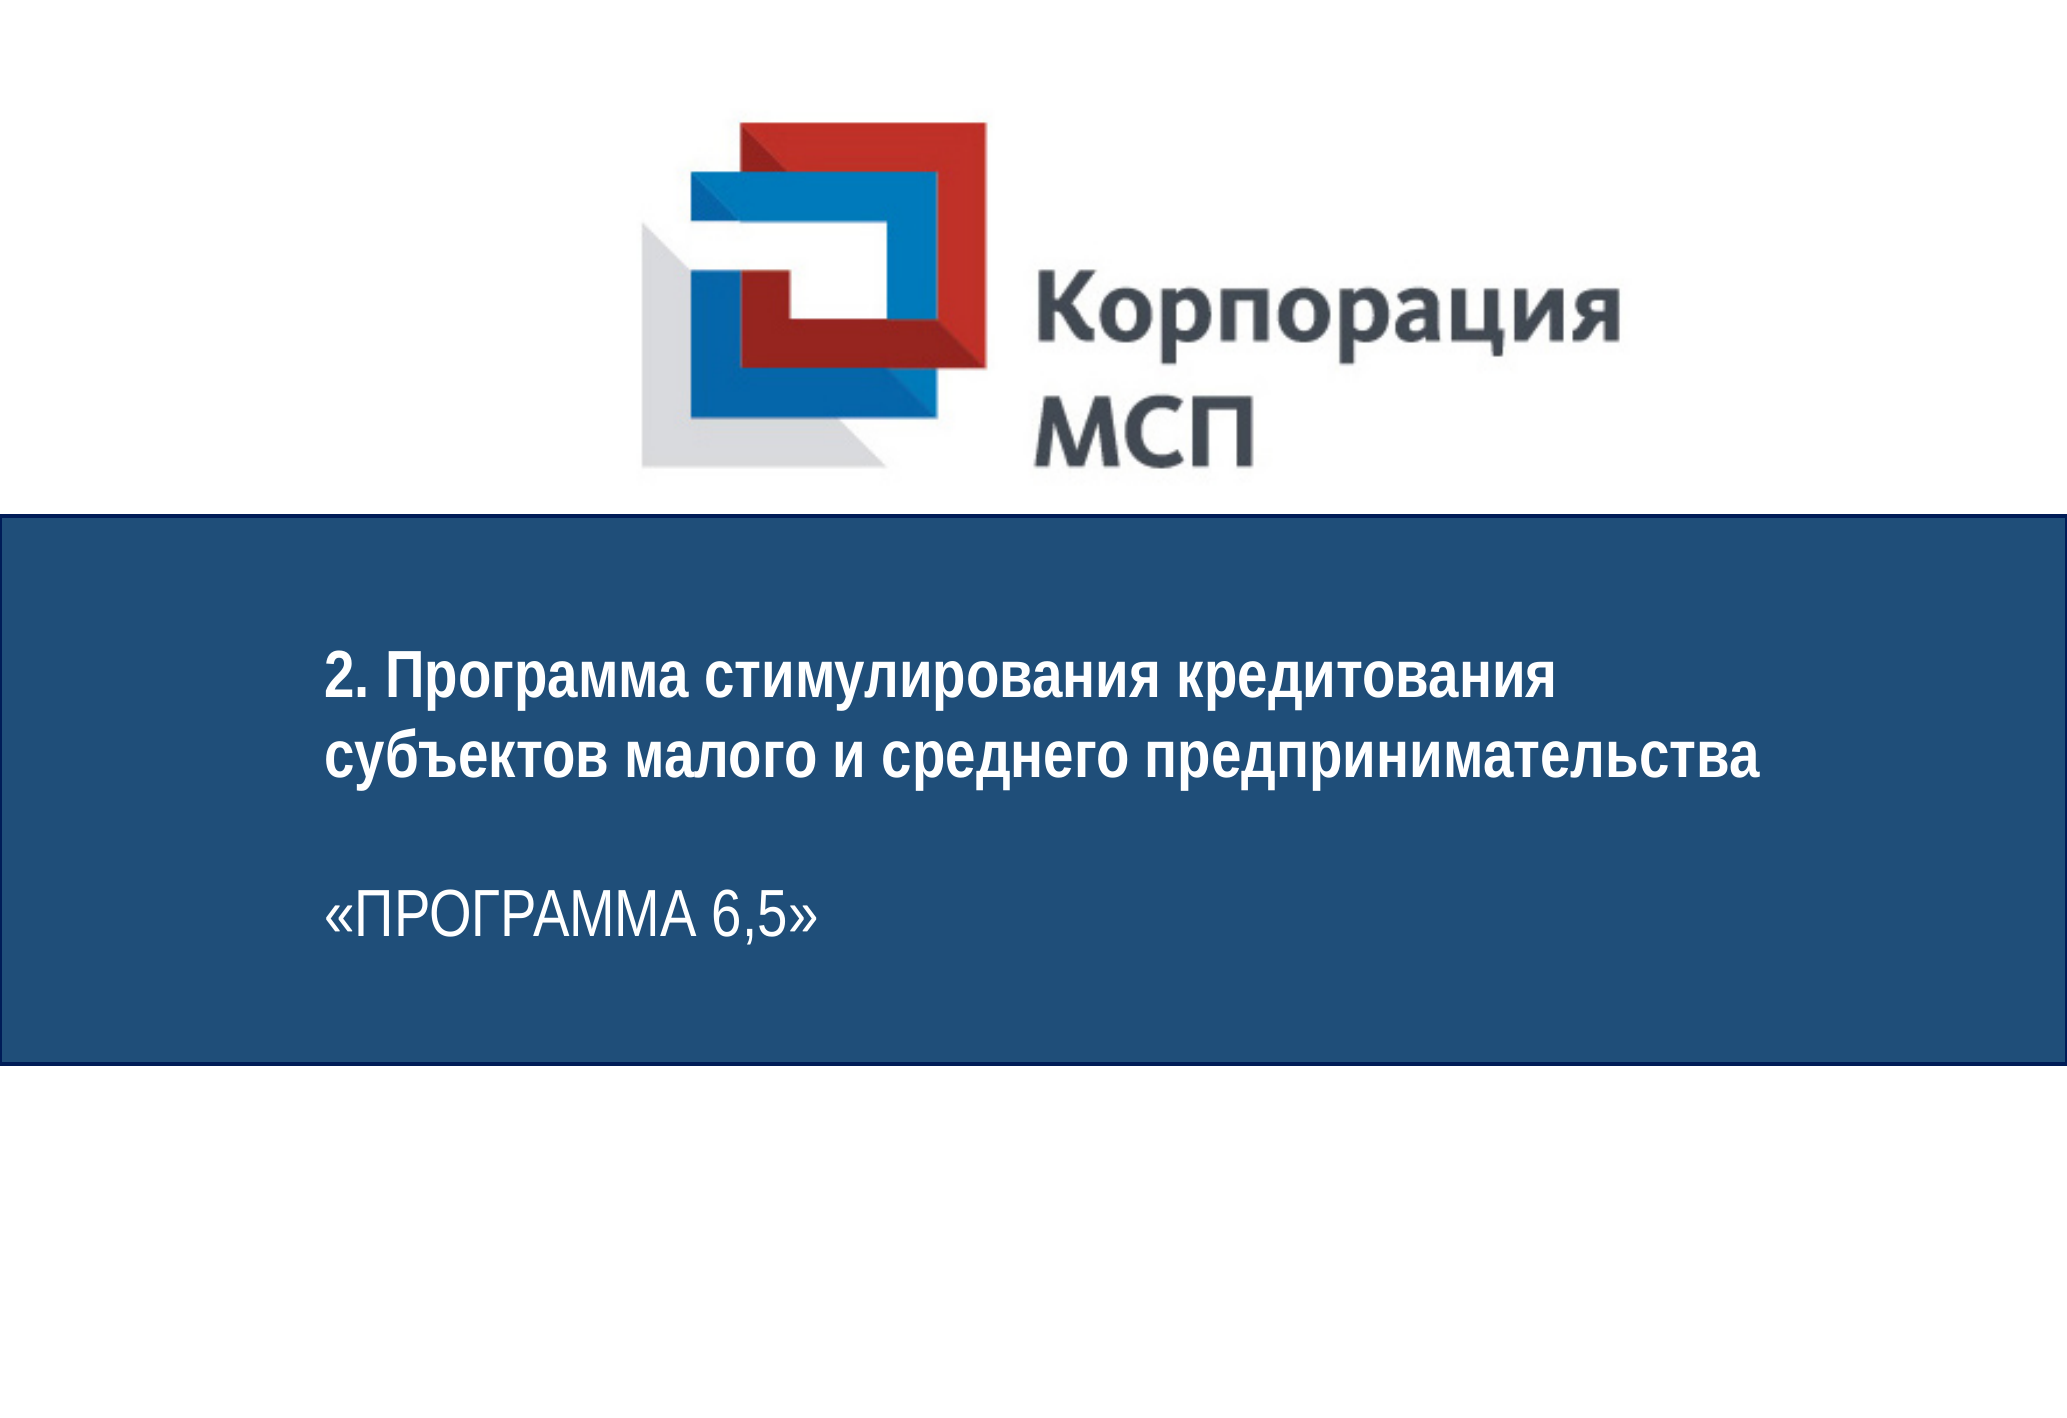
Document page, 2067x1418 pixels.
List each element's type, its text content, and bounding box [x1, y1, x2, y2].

title 2. Программа стимулирования кредитования субъектов малого и среднего предпринимательства «ПРОГРАММА 6,5» [309, 516, 1858, 1065]
picture [525, 37, 1690, 568]
text_box [0, 514, 2067, 1066]
